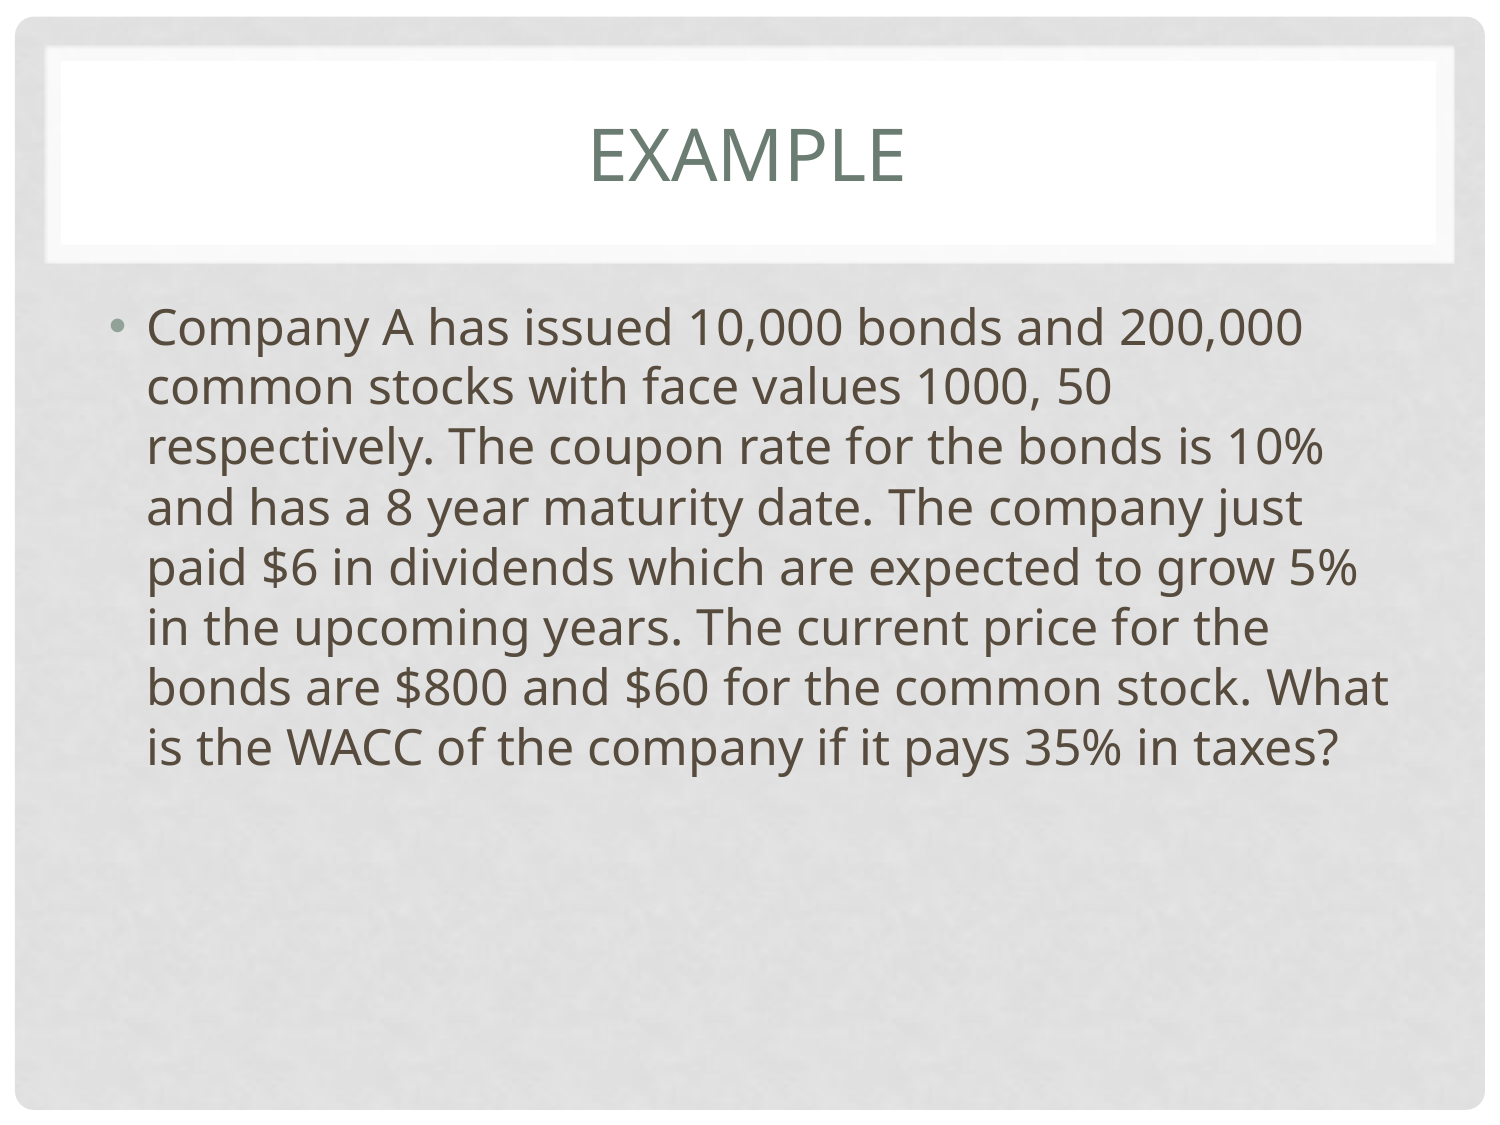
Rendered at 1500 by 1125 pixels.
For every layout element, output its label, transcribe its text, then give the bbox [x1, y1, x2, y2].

list Company A has issued 10,000 bonds and 200,000 common stocks with face values 1000, 50 respectively. The coupon rate for the bonds is 10% and has a 8 year maturity date. The company just paid $6 in dividends which are expected to grow 5% in the upcoming years. The current price for the bonds are $800 and $60 for the common stock. What is the WACC of the company if it pays 35% in taxes? [75, 287, 1425, 1005]
title Example [69, 66, 1425, 238]
